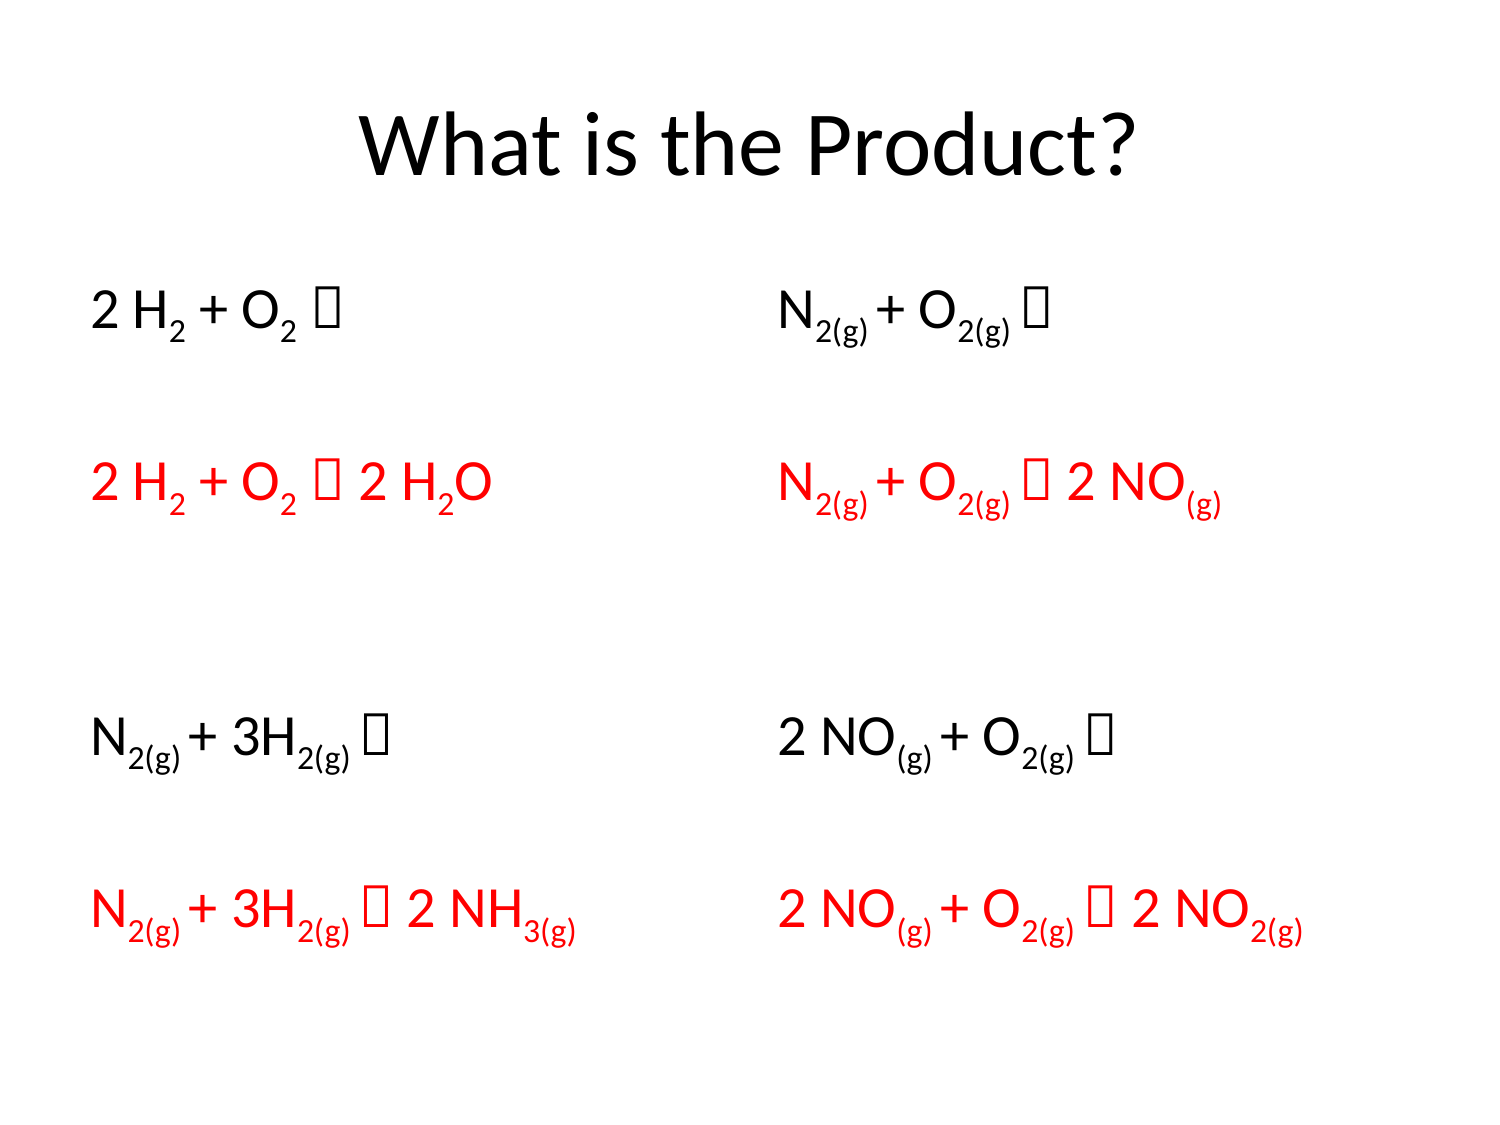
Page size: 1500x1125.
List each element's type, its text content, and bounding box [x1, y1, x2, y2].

title What is the Product? [75, 45, 1425, 233]
list 2 H2 + O2  2 H2 + O2  2 H2O N2(g) + 3H2(g)  N2(g) + 3H2(g)  2 NH3(g) [75, 262, 738, 1005]
list N2(g) + O2(g)  N2(g) + O2(g)  2 NO(g) 2 NO(g) + O2(g)  2 NO(g) + O2(g)  2 NO2(g) [762, 262, 1425, 1005]
